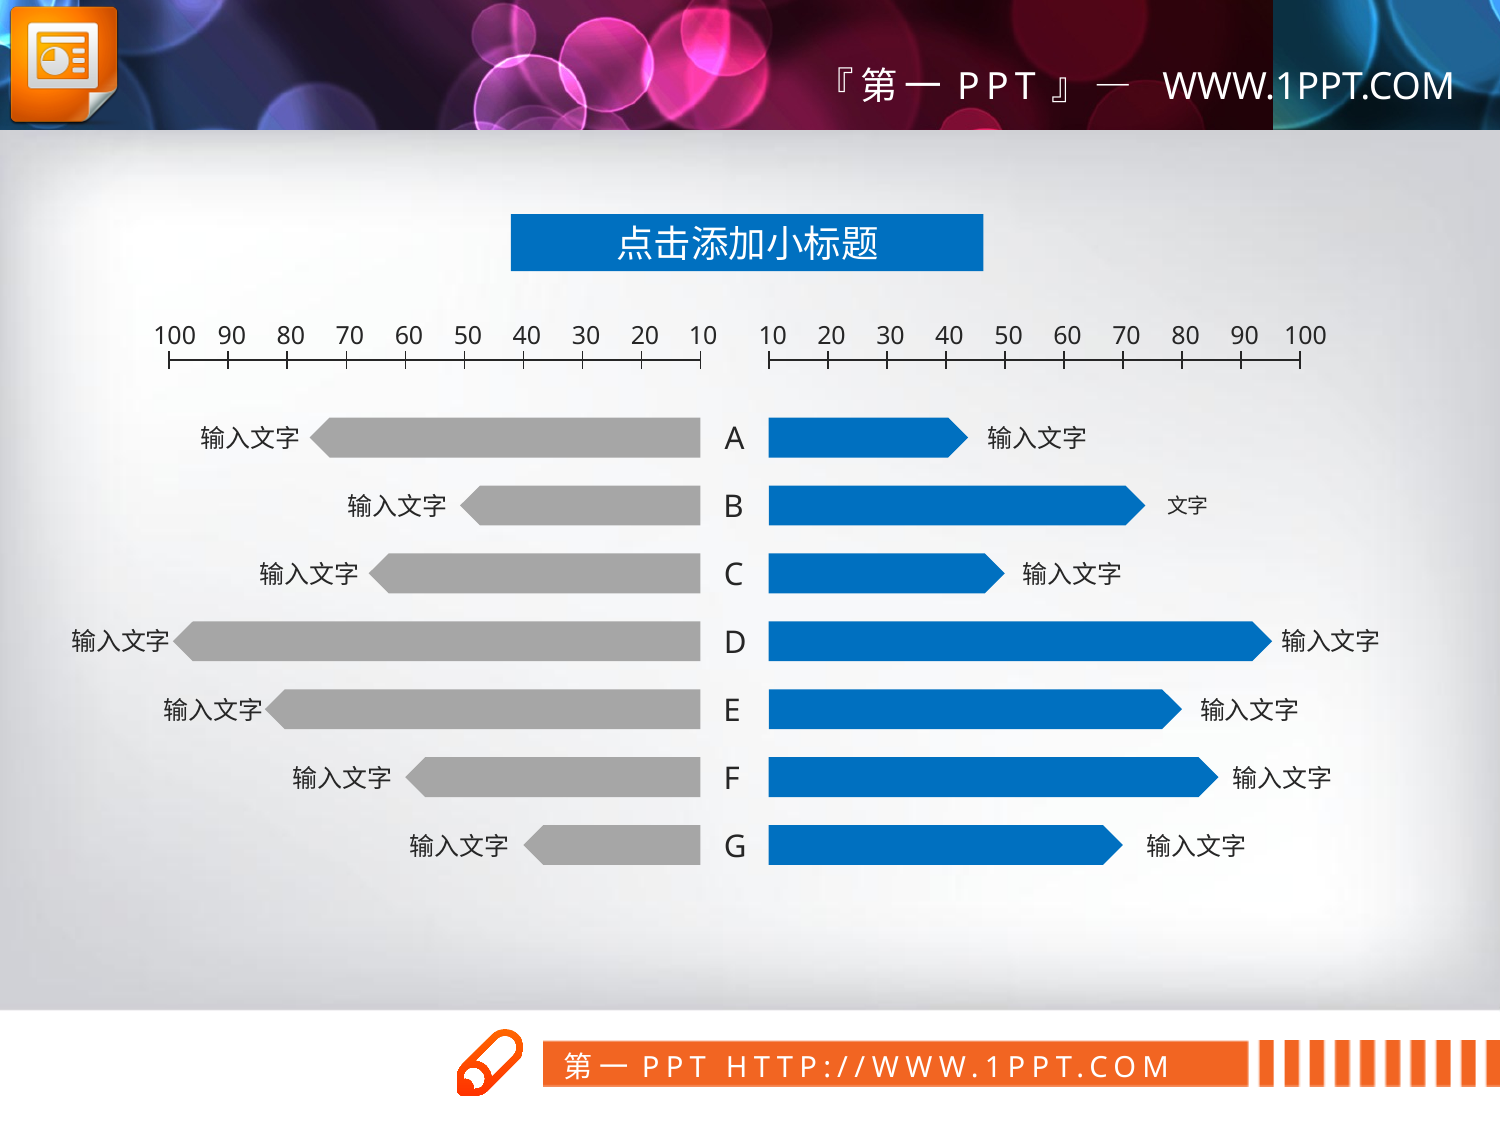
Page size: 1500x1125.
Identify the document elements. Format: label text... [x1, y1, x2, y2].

text_box 输入文字 [1221, 756, 1344, 798]
text_box 输入文字 [152, 688, 275, 730]
text_box [768, 485, 1146, 526]
text_box [768, 757, 1219, 798]
text_box [405, 757, 701, 798]
text_box [523, 825, 701, 865]
text_box 60 [383, 314, 435, 349]
text_box [312, 417, 701, 458]
text_box [183, 621, 701, 662]
text_box 10 [677, 314, 729, 356]
text_box 50 [442, 314, 494, 349]
text_box [768, 621, 1269, 662]
text_box 点击添加小标题 [510, 214, 984, 272]
picture [0, 0, 1500, 1012]
text_box 20 [805, 314, 858, 349]
text_box B [712, 480, 755, 530]
text_box 输入文字 [1188, 688, 1312, 730]
text_box [275, 689, 701, 730]
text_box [168, 350, 701, 369]
text_box F [712, 752, 752, 802]
text_box 输入文字 [248, 553, 372, 595]
text_box 40 [501, 314, 553, 349]
text_box [372, 553, 701, 594]
text_box 40 [924, 314, 976, 349]
text_box [768, 689, 1182, 730]
text_box 20 [619, 314, 671, 349]
text_box 80 [265, 314, 317, 349]
text_box 80 [1160, 314, 1212, 349]
text_box [768, 825, 1123, 865]
text_box 30 [560, 314, 612, 349]
text_box 输入文字 [1010, 553, 1134, 595]
text_box 50 [983, 314, 1035, 349]
text_box 70 [324, 314, 376, 349]
text_box C [712, 548, 756, 598]
picture [543, 1040, 1500, 1087]
text_box D [712, 616, 759, 666]
text_box [768, 417, 969, 458]
text_box [768, 553, 1005, 594]
text_box 文字 [1156, 486, 1221, 523]
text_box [768, 350, 1301, 369]
text_box 输入文字 [1269, 619, 1393, 662]
text_box 90 [208, 314, 258, 349]
text_box A [713, 412, 756, 462]
text_box 输入文字 [59, 619, 183, 662]
text_box 60 [1042, 314, 1094, 349]
text_box 70 [1101, 314, 1153, 349]
text_box 30 [864, 314, 917, 349]
text_box 100 [142, 314, 208, 356]
text_box G [712, 820, 758, 869]
text_box 10 [747, 314, 799, 356]
text_box 输入文字 [398, 824, 522, 866]
text_box 输入文字 [1135, 824, 1258, 866]
text_box E [712, 684, 753, 734]
text_box 100 [1272, 314, 1339, 356]
text_box 输入文字 [336, 485, 460, 527]
text_box 输入文字 [281, 756, 404, 798]
text_box [460, 485, 701, 526]
text_box 90 [1219, 314, 1271, 349]
text_box 输入文字 [976, 417, 1099, 459]
text_box 输入文字 [188, 417, 312, 459]
